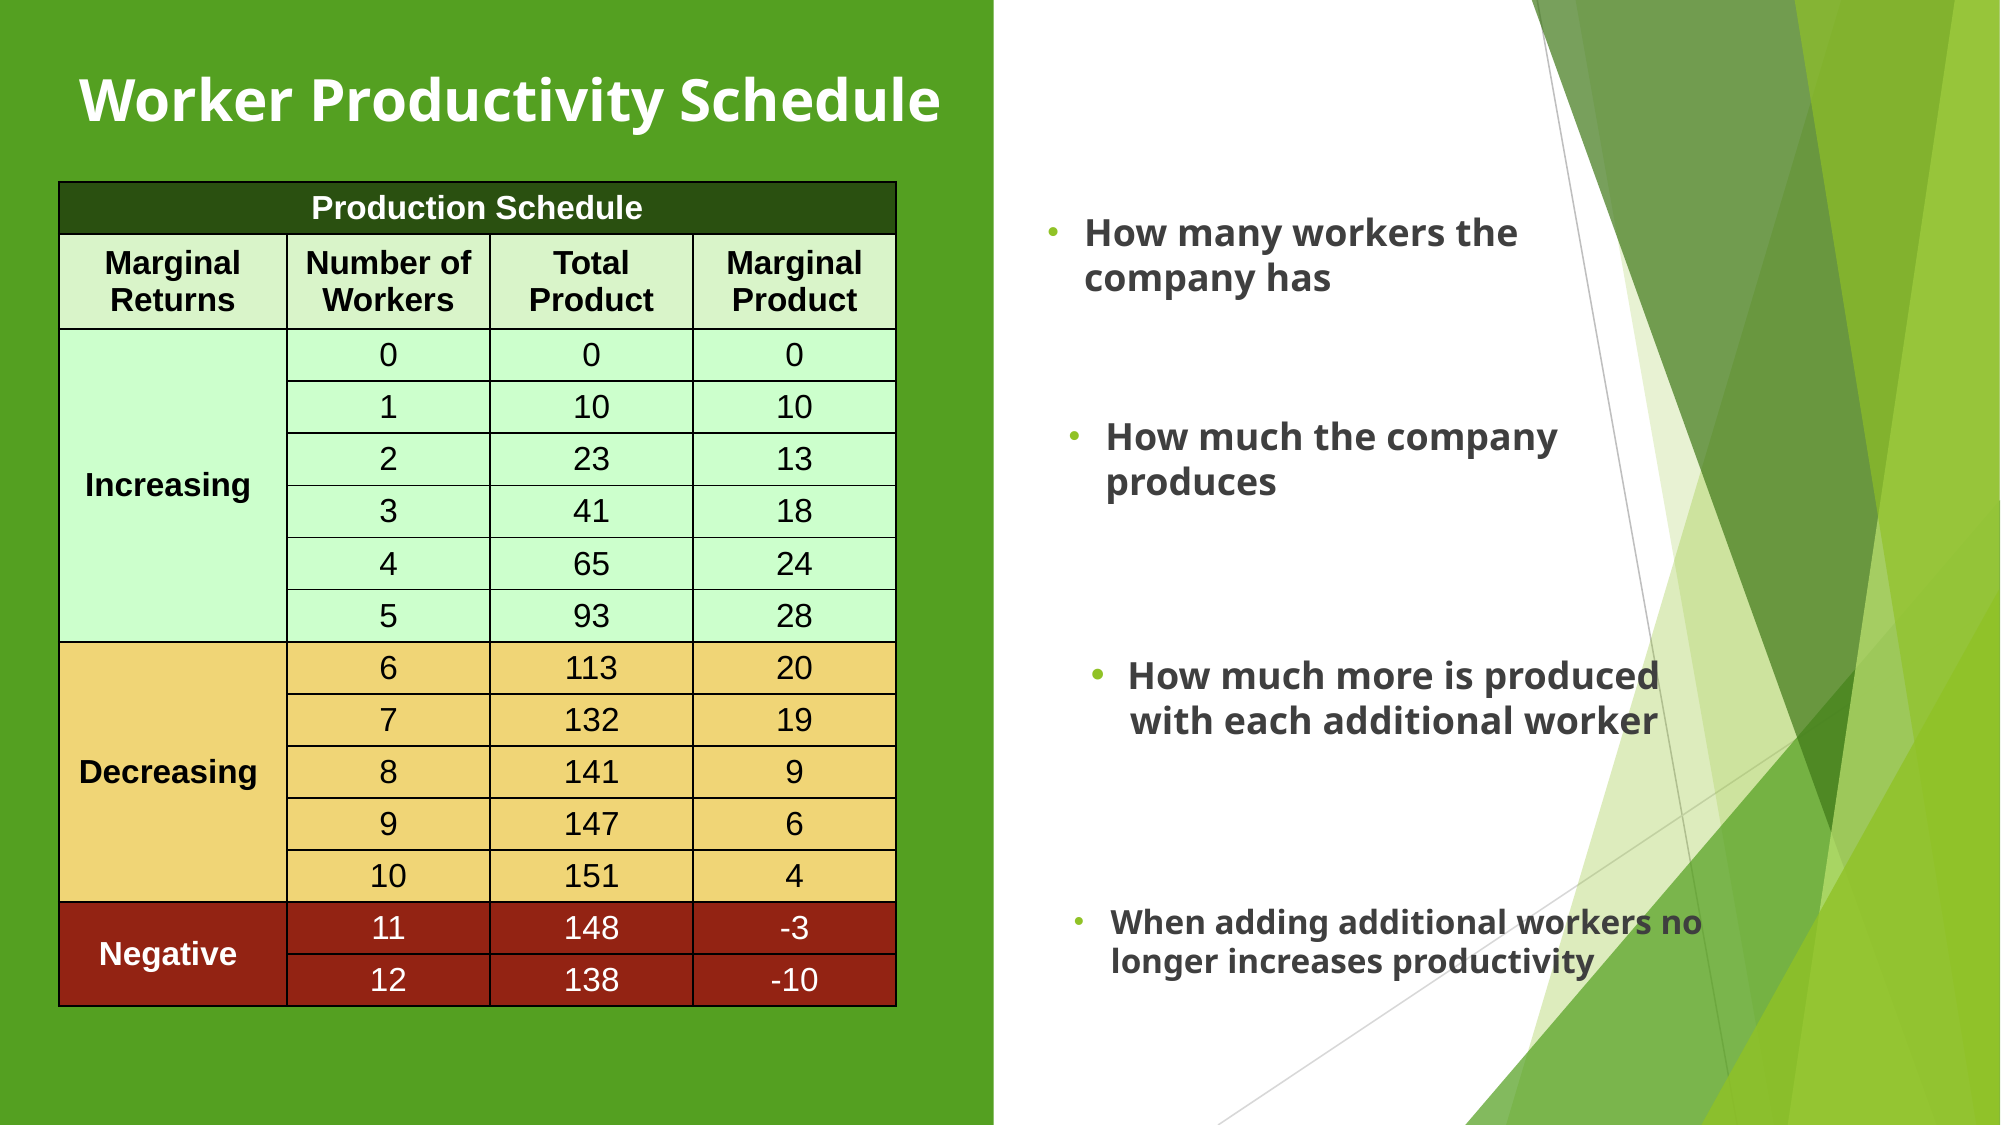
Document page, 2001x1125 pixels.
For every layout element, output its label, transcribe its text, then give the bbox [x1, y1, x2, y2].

table_cell 28 [694, 590, 895, 641]
list How much the company produces [1045, 398, 1699, 519]
table_cell 138 [491, 955, 692, 1005]
title Worker Productivity Schedule [79, 25, 1000, 141]
table_cell 9 [694, 747, 895, 797]
table_cell 0 [491, 330, 692, 380]
table_cell 6 [288, 643, 489, 693]
table_cell 18 [694, 486, 895, 537]
table_cell 151 [491, 851, 692, 901]
table_cell 24 [694, 538, 895, 589]
table_cell Total Product [491, 235, 692, 328]
table_cell 5 [288, 590, 489, 641]
table_cell 65 [491, 538, 692, 589]
table_cell Negative [60, 903, 286, 1005]
table_cell 10 [491, 382, 692, 432]
table_header Production Schedule [60, 183, 895, 233]
table_cell 4 [288, 538, 489, 589]
table_cell 20 [694, 643, 895, 693]
table_cell 147 [491, 799, 692, 849]
list How much more is produced with each additional worker [1045, 636, 1699, 757]
table_cell 6 [694, 799, 895, 849]
table_cell 8 [288, 747, 489, 797]
table_cell 12 [288, 955, 489, 1005]
list How many workers the company has [1024, 194, 1677, 314]
table_cell 113 [491, 643, 692, 693]
table_cell 1 [288, 382, 489, 432]
table_cell 13 [694, 434, 895, 485]
table_cell Number of Workers [288, 235, 489, 328]
table_cell 9 [288, 799, 489, 849]
table_cell 10 [694, 382, 895, 432]
table_cell 11 [288, 903, 489, 953]
table_cell 0 [694, 330, 895, 380]
table_cell 7 [288, 695, 489, 745]
table_cell -10 [694, 955, 895, 1005]
table_cell 141 [491, 747, 692, 797]
table_cell Increasing [60, 330, 286, 641]
table_cell 132 [491, 695, 692, 745]
table_cell Decreasing [60, 643, 286, 901]
table_cell 41 [491, 486, 692, 537]
table_cell Marginal Returns [60, 235, 286, 328]
table_cell 23 [491, 434, 692, 485]
table_cell 19 [694, 695, 895, 745]
table_cell 148 [491, 903, 692, 953]
table_cell 4 [694, 851, 895, 901]
table_cell 10 [288, 851, 489, 901]
table_cell 93 [491, 590, 692, 641]
list When adding additional workers no longer increases productivity [1050, 864, 1744, 1017]
table_cell 3 [288, 486, 489, 537]
table_cell 2 [288, 434, 489, 485]
table_cell -3 [694, 903, 895, 953]
table_cell 0 [288, 330, 489, 380]
table_cell Marginal Product [694, 235, 895, 328]
